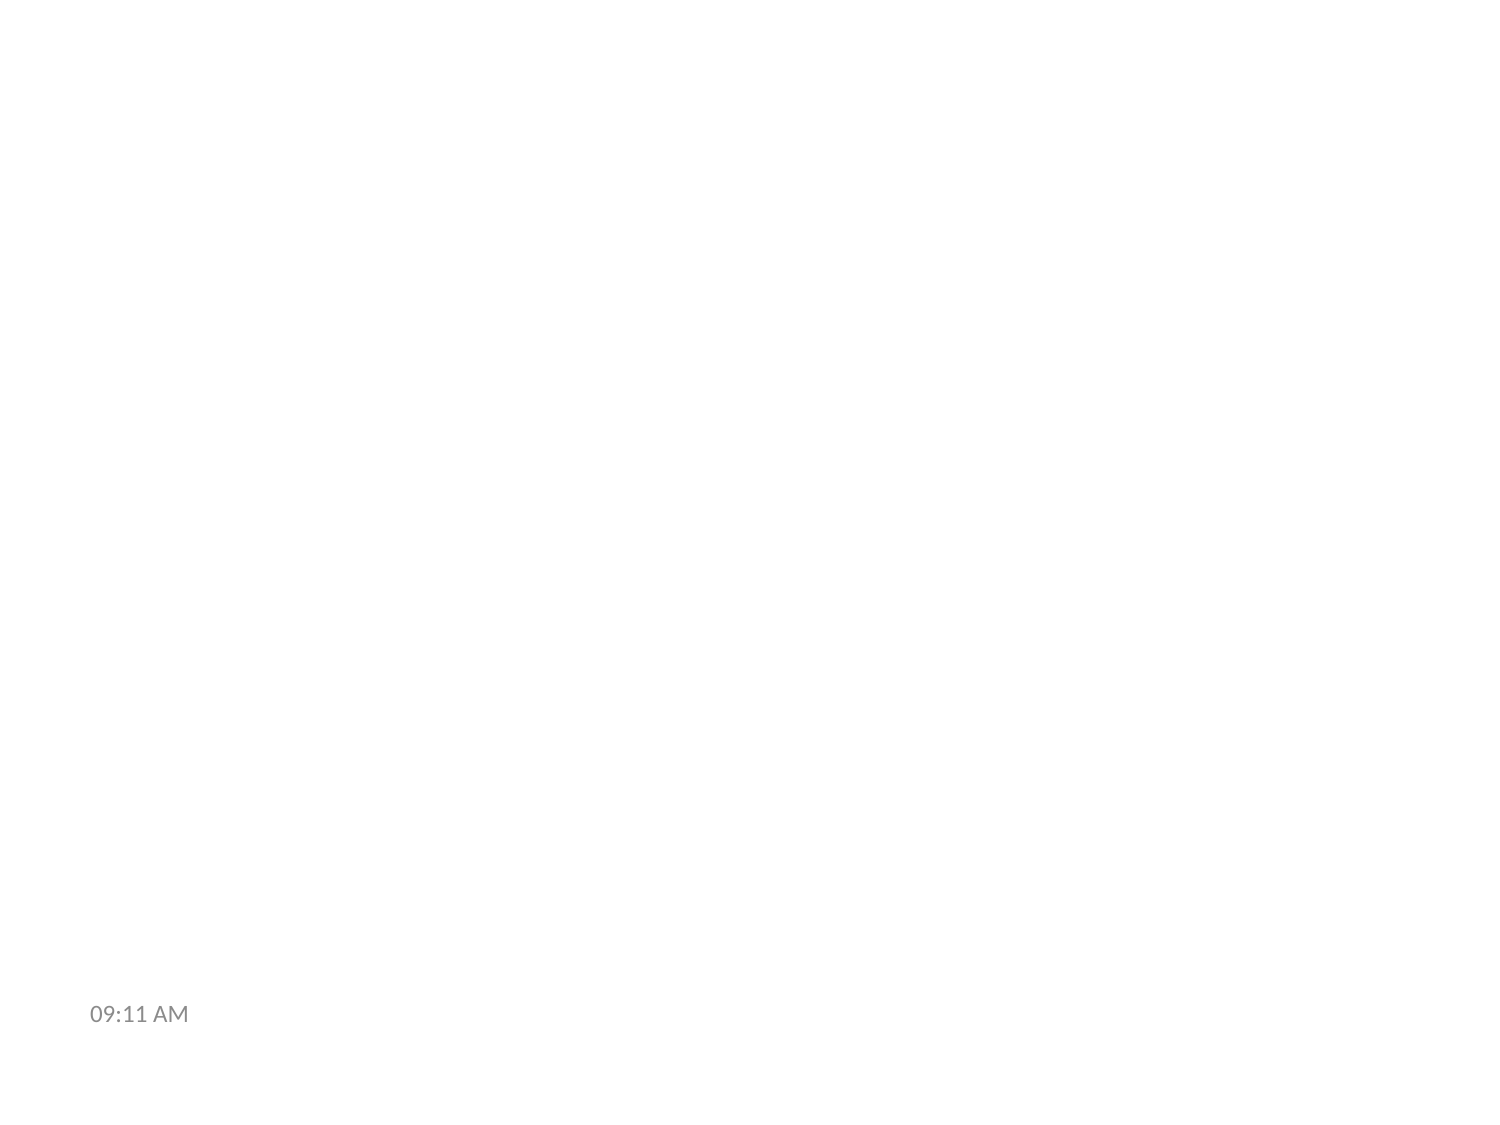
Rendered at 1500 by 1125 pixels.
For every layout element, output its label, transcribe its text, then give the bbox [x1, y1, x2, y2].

text_box 3:35 PM [75, 982, 425, 1043]
